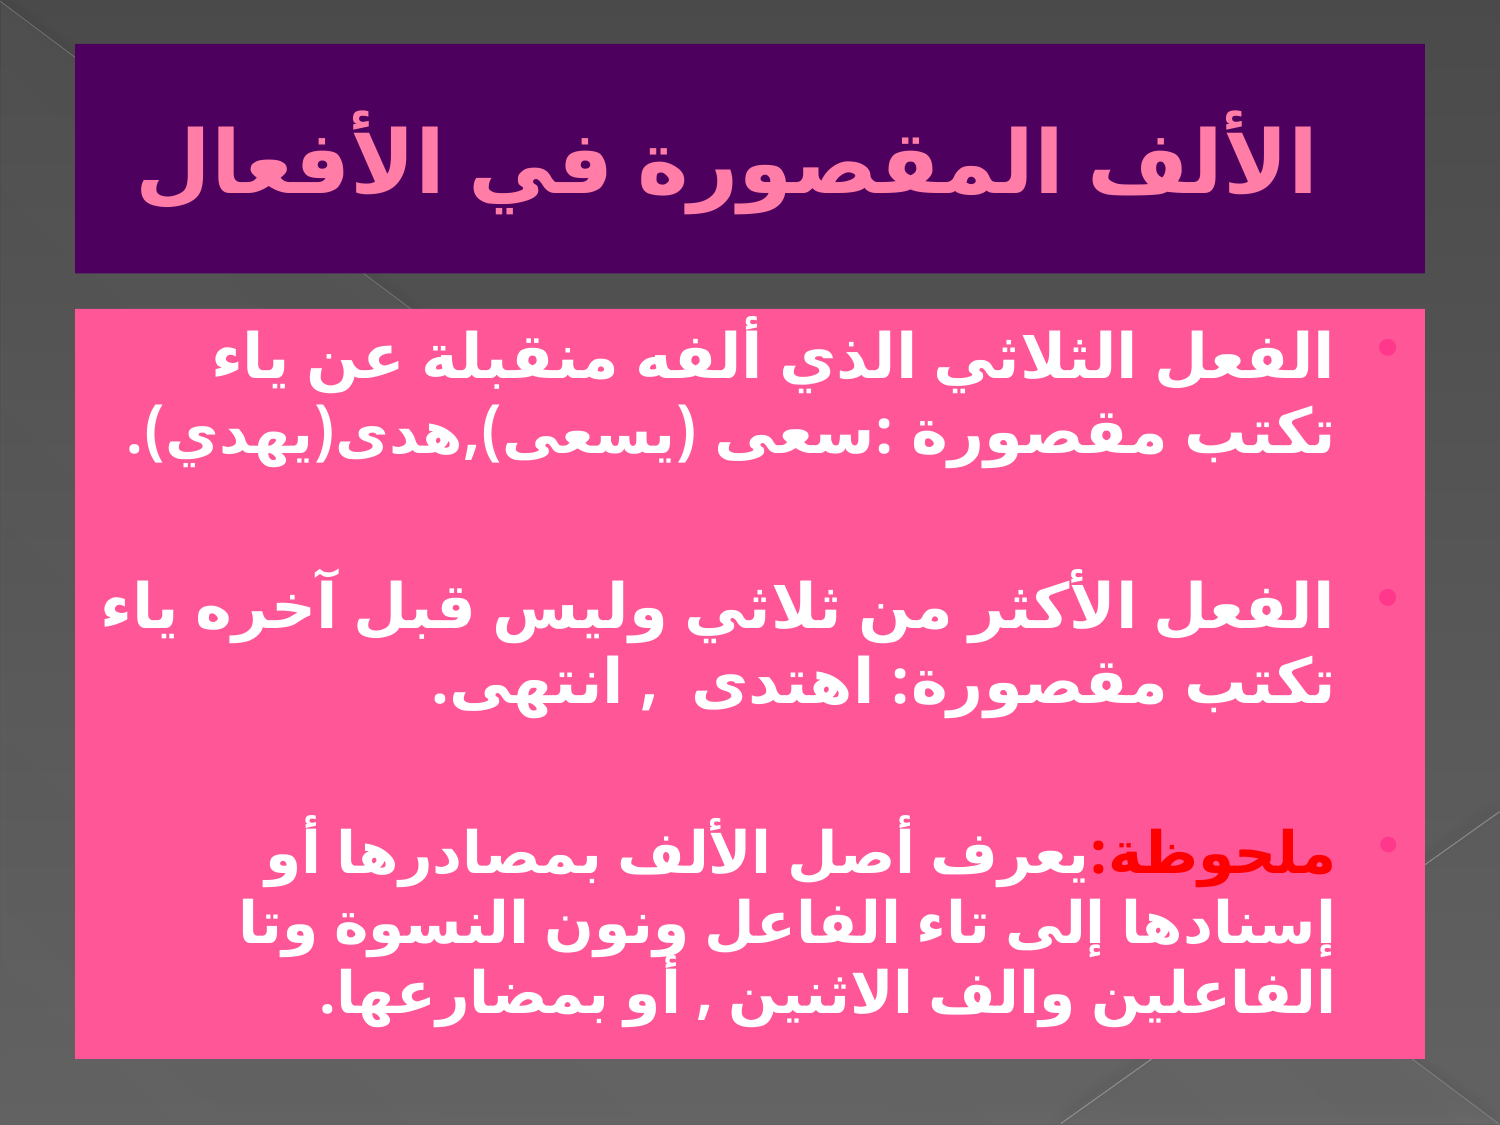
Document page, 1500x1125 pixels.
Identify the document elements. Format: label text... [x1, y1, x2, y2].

list الفعل الثلاثي الذي ألفه منقبلة عن ياء تكتب مقصورة :سعى (يسعى),هدى(يهدي). الفعل الأكثر من ثلاثي وليس قبل آخره ياء تكتب مقصورة: اهتدى , انتهى. ملحوظة:يعرف أصل الألف بمصادرها أو إسنادها إلى تاء الفاعل ونون النسوة وتا الفاعلين والف الاثنين , أو بمضارعها. [75, 308, 1425, 1059]
title الألف المقصورة في الأفعال [75, 43, 1425, 274]
